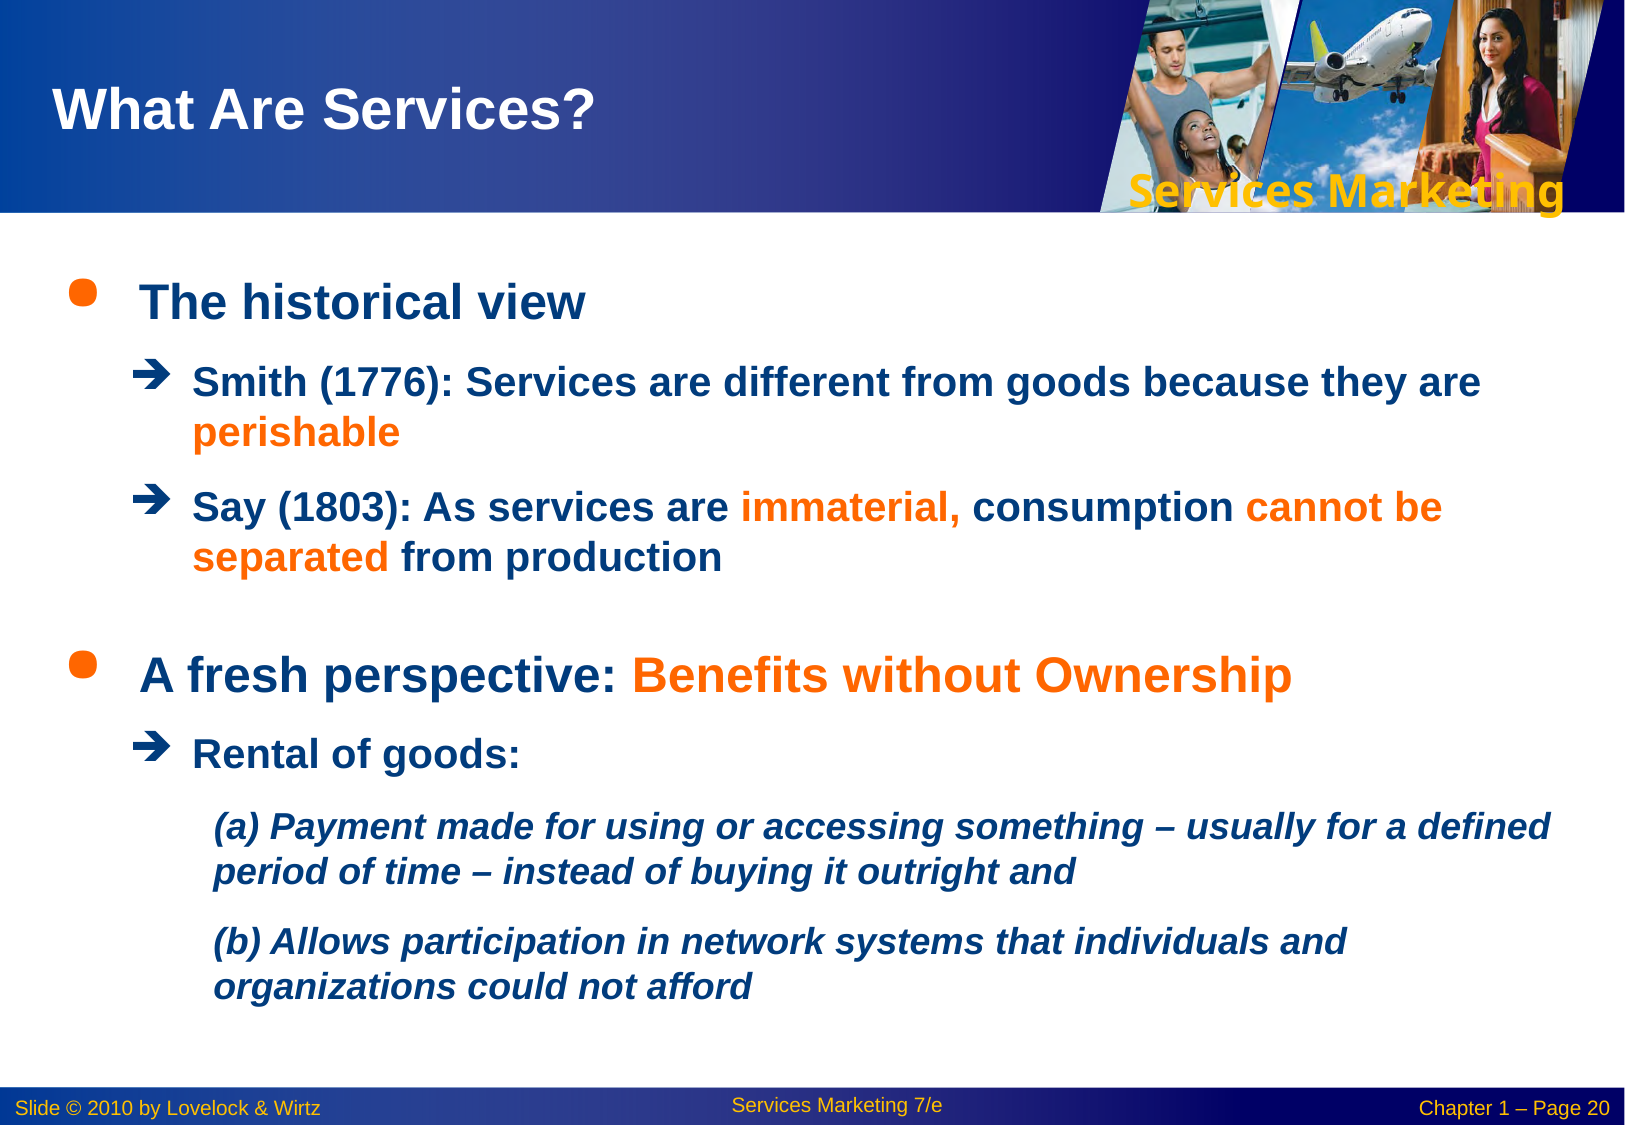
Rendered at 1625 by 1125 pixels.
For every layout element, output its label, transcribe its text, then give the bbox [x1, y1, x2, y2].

title What Are Services? [36, 37, 1088, 176]
list The historical view Smith (1776): Services are different from goods because they are perishable Say (1803): As services are immaterial, consumption cannot be separated from production A fresh perspective: Benefits without Ownership Rental of goods: (a) Payment made for using or accessing something – usually for a defined period of time – instead of buying it outright and (b) Allows participation in network systems that individuals and organizations could not afford [49, 261, 1588, 1051]
picture [1546, 187, 1556, 202]
picture [1162, 186, 1172, 192]
picture [1100, 0, 1604, 213]
